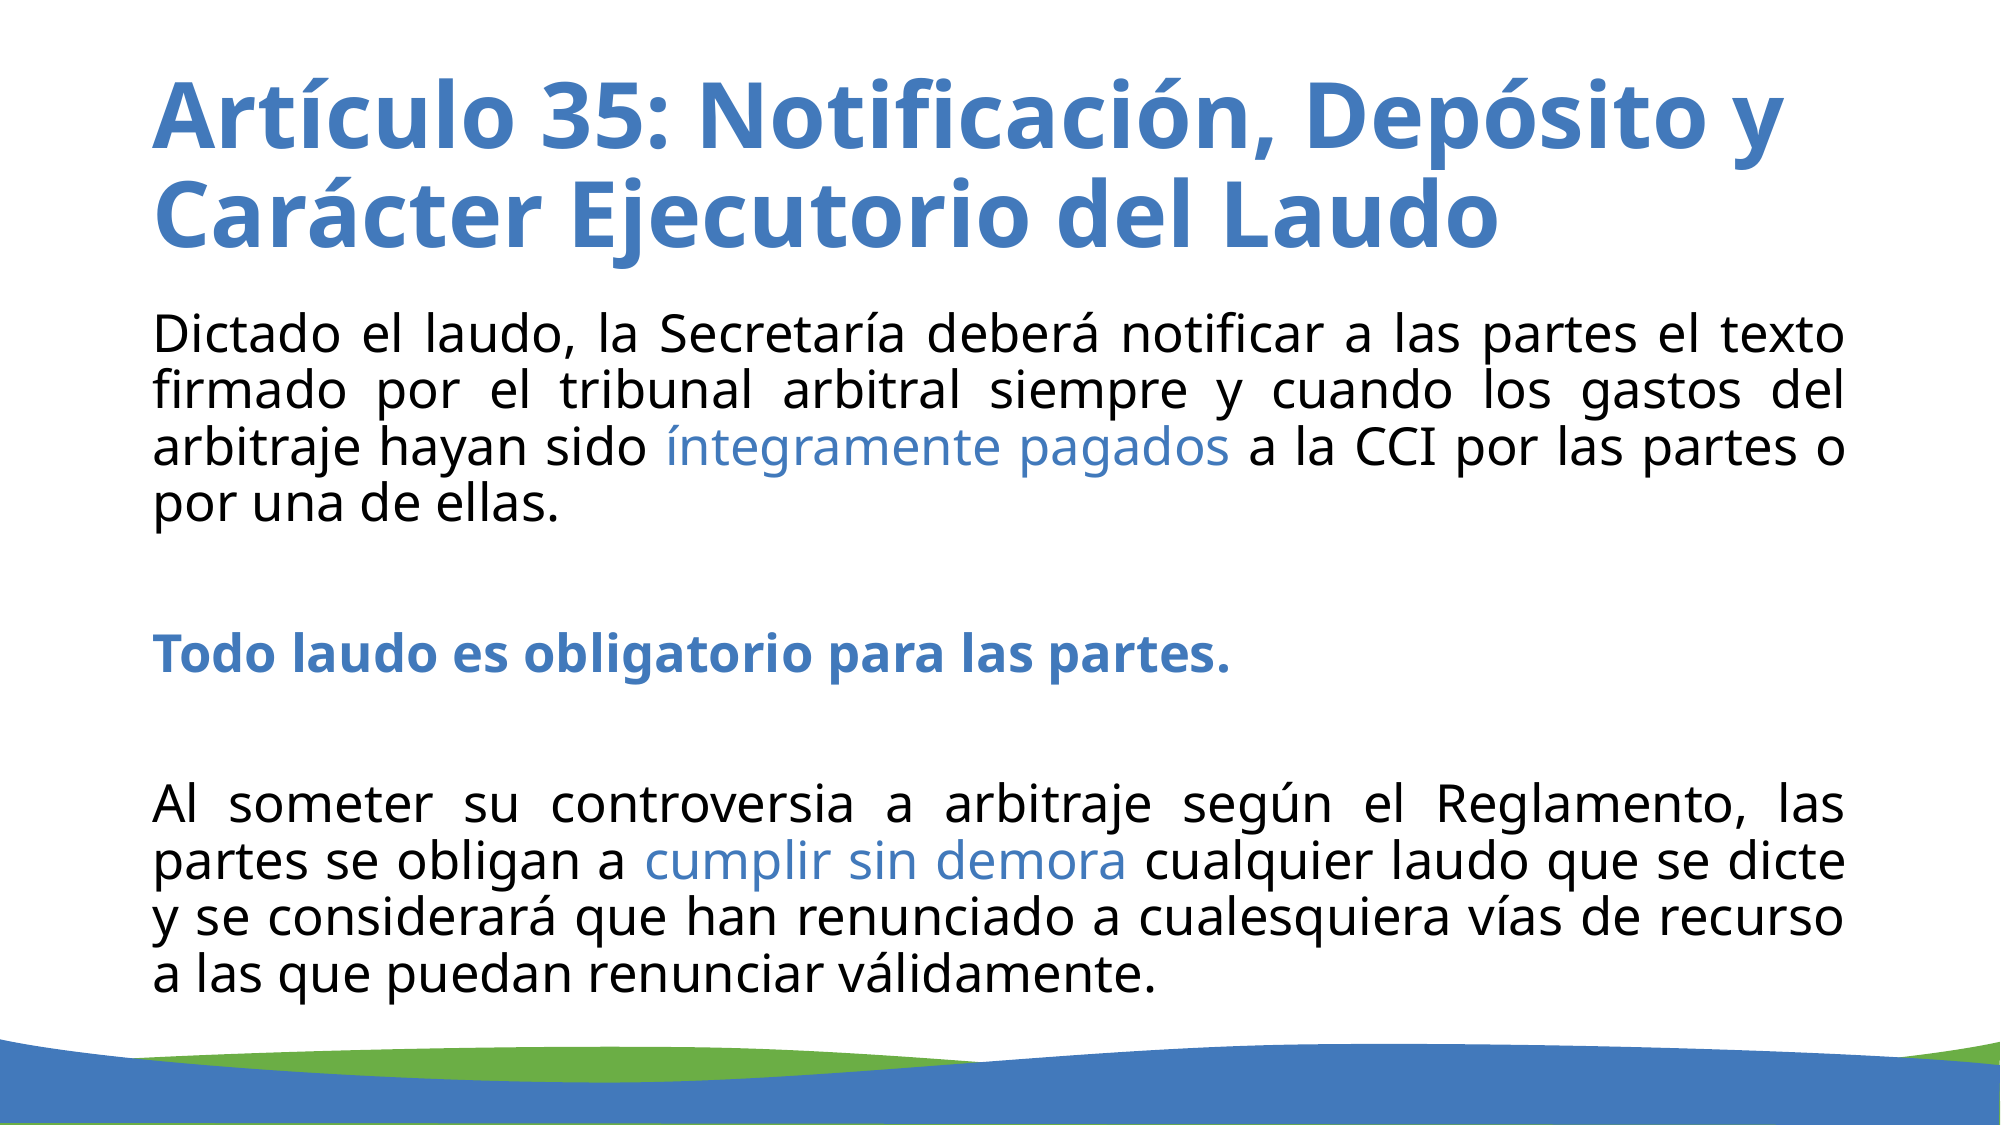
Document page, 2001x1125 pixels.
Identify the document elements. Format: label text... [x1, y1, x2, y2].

title Artículo 35: Notificación, Depósito y Carácter Ejecutorio del Laudo [137, 59, 1863, 278]
list Dictado el laudo, la Secretaría deberá notificar a las partes el texto firmado por el tribunal arbitral siempre y cuando los gastos del arbitraje hayan sido íntegramente pagados a la CCI por las partes o por una de ellas. Todo laudo es obligatorio para las partes. Al someter su controversia a arbitraje según el Reglamento, las partes se obligan a cumplir sin demora cualquier laudo que se dicte y se considerará que han renunciado a cualesquiera vías de recurso a las que puedan renunciar válidamente. [137, 299, 1863, 1014]
